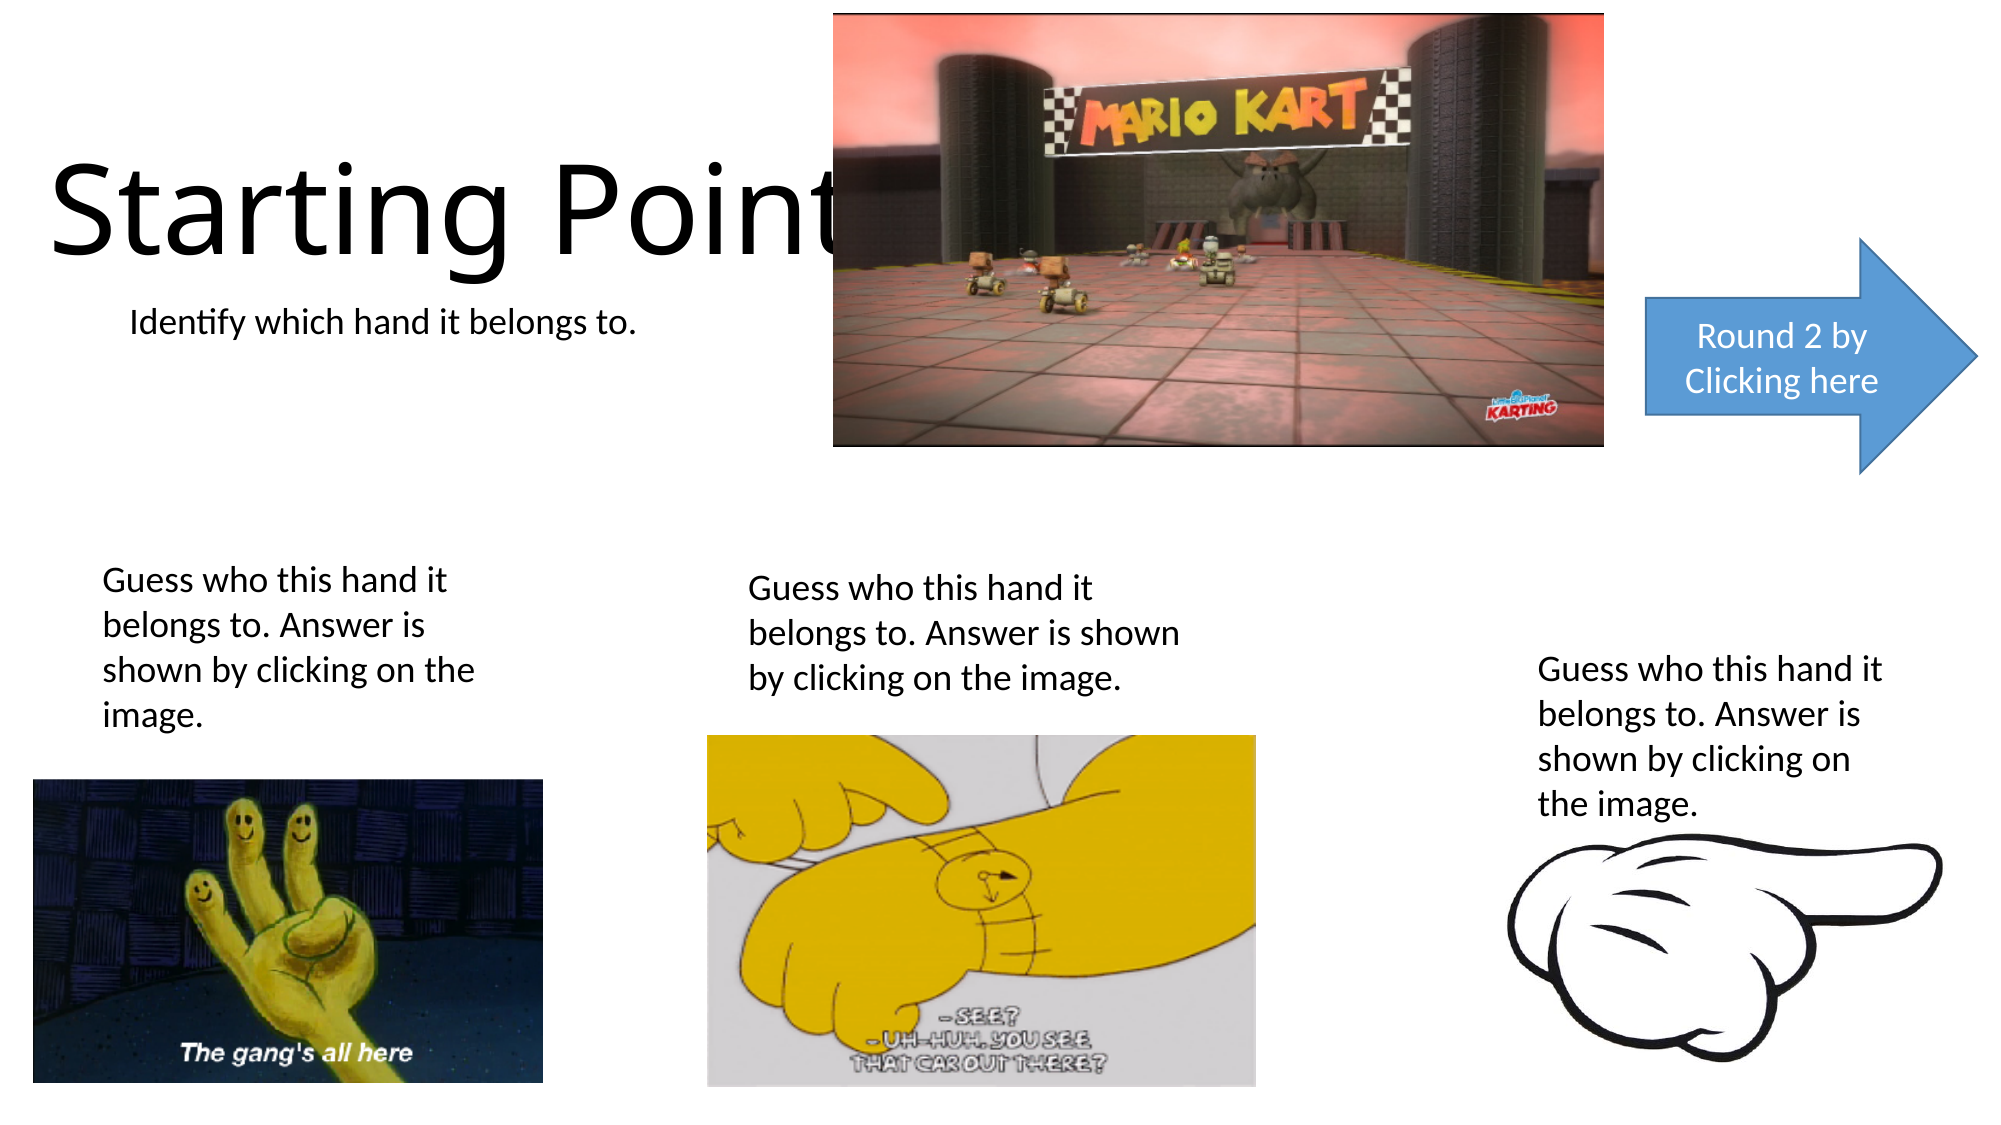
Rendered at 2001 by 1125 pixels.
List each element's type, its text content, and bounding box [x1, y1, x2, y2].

picture [833, 13, 1604, 448]
text_box Guess who this hand it belongs to. Answer is shown by clicking on the image. [733, 555, 1219, 706]
picture [33, 778, 543, 1083]
text_box Guess who this hand it belongs to. Answer is shown by clicking on the image. [1522, 637, 1919, 735]
picture [707, 735, 1256, 1087]
picture [1420, 735, 1978, 1106]
title Starting Point. [0, 0, 1219, 290]
text_box Identify which hand it belongs to. [114, 289, 786, 350]
text_box Round 2 by Clicking here [1644, 237, 1979, 476]
text_box Guess who this hand it belongs to. Answer is shown by clicking on the image. [87, 547, 515, 743]
